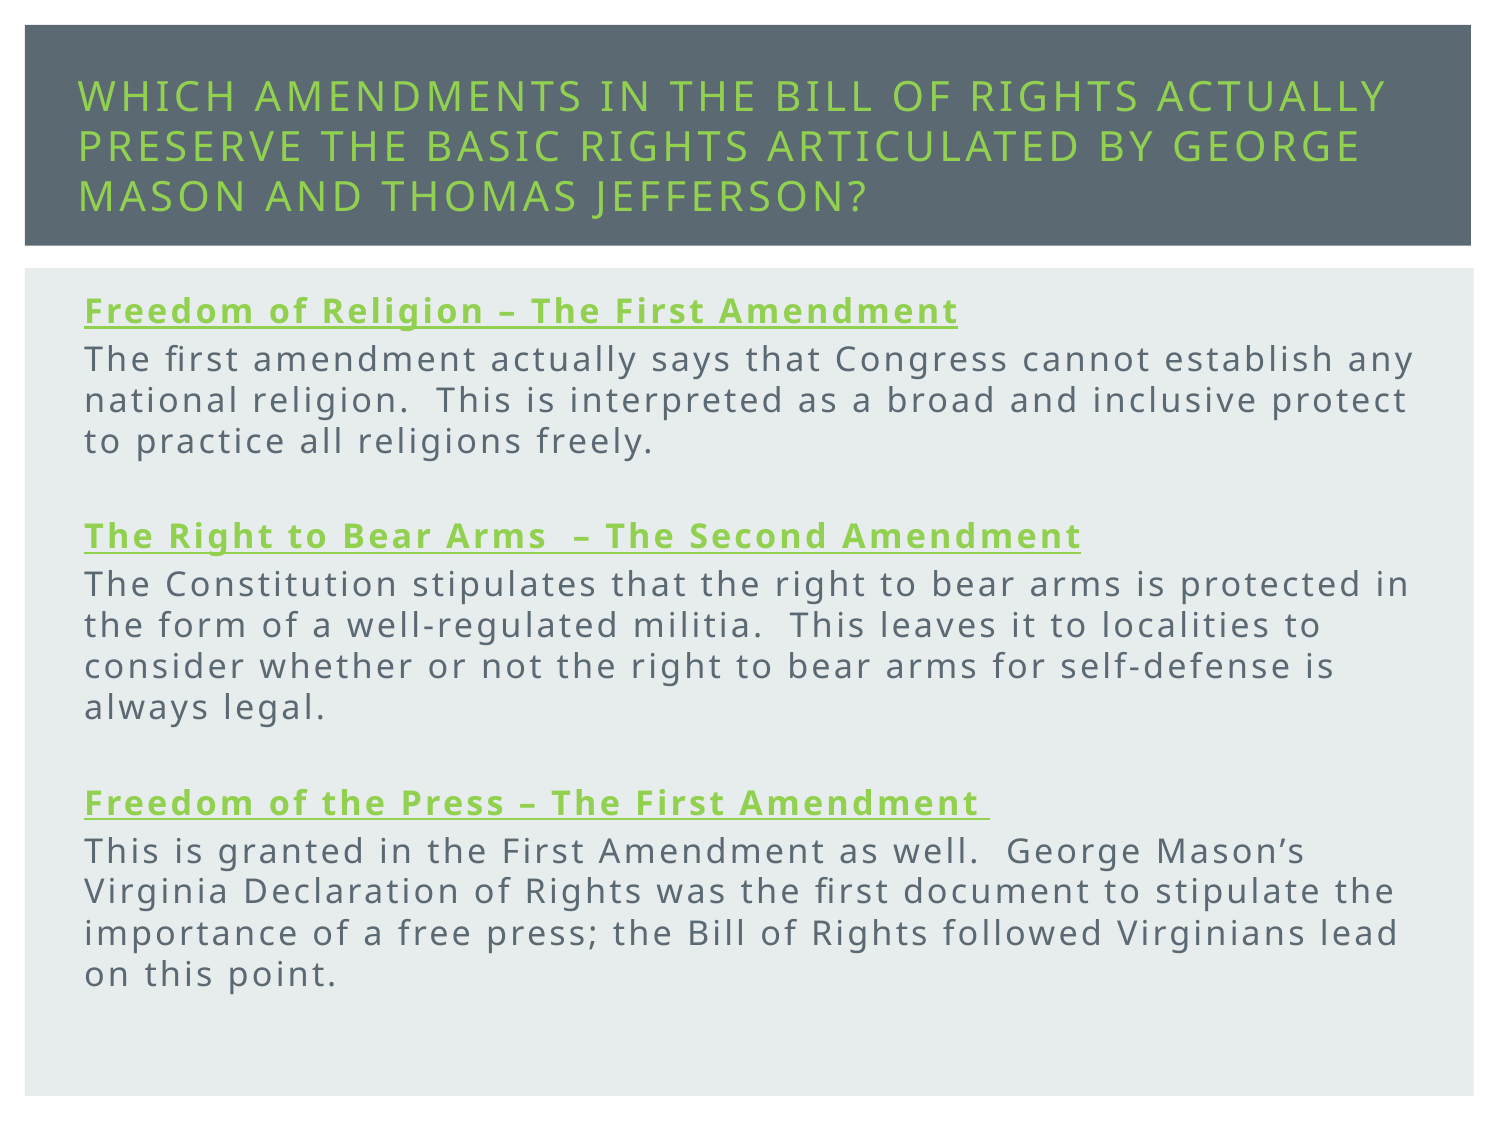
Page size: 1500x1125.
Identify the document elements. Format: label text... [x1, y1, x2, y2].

list Freedom of Religion – The First Amendment The first amendment actually says that Congress cannot establish any national religion. This is interpreted as a broad and inclusive protect to practice all religions freely. The Right to Bear Arms – The Second Amendment The Constitution stipulates that the right to bear arms is protected in the form of a well-regulated militia. This leaves it to localities to consider whether or not the right to bear arms for self-defense is always legal. Freedom of the Press – The First Amendment This is granted in the First Amendment as well. George Mason’s Virginia Declaration of Rights was the first document to stipulate the importance of a free press; the Bill of Rights followed Virginians lead on this point. [62, 281, 1442, 1005]
title Which amendments in The Bill of Rights actually preserve the basic rights articulated by George Mason and Thomas Jefferson? [62, 58, 1438, 232]
